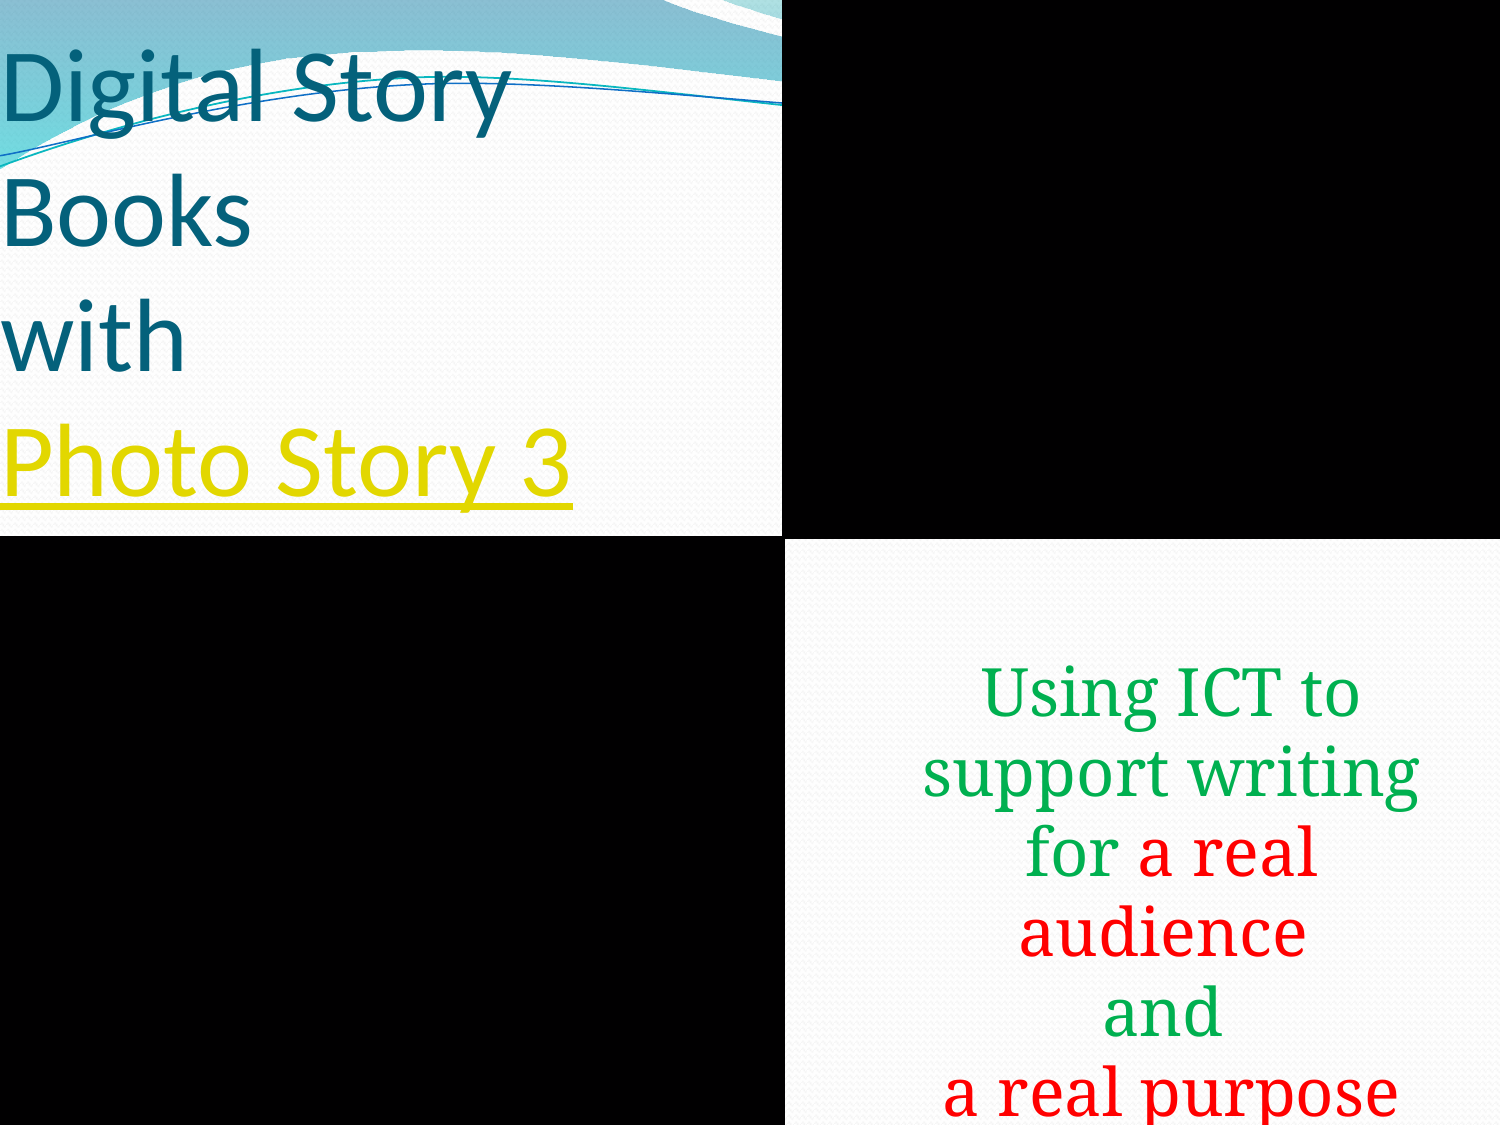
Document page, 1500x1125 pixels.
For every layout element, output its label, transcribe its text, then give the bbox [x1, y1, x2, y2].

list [780, 0, 1500, 540]
title Digital Story Books with Photo Story 3 [0, 0, 675, 518]
text_box Using ICT to support writing for a real audience and a real purpose [867, 597, 1477, 1125]
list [0, 535, 786, 1125]
